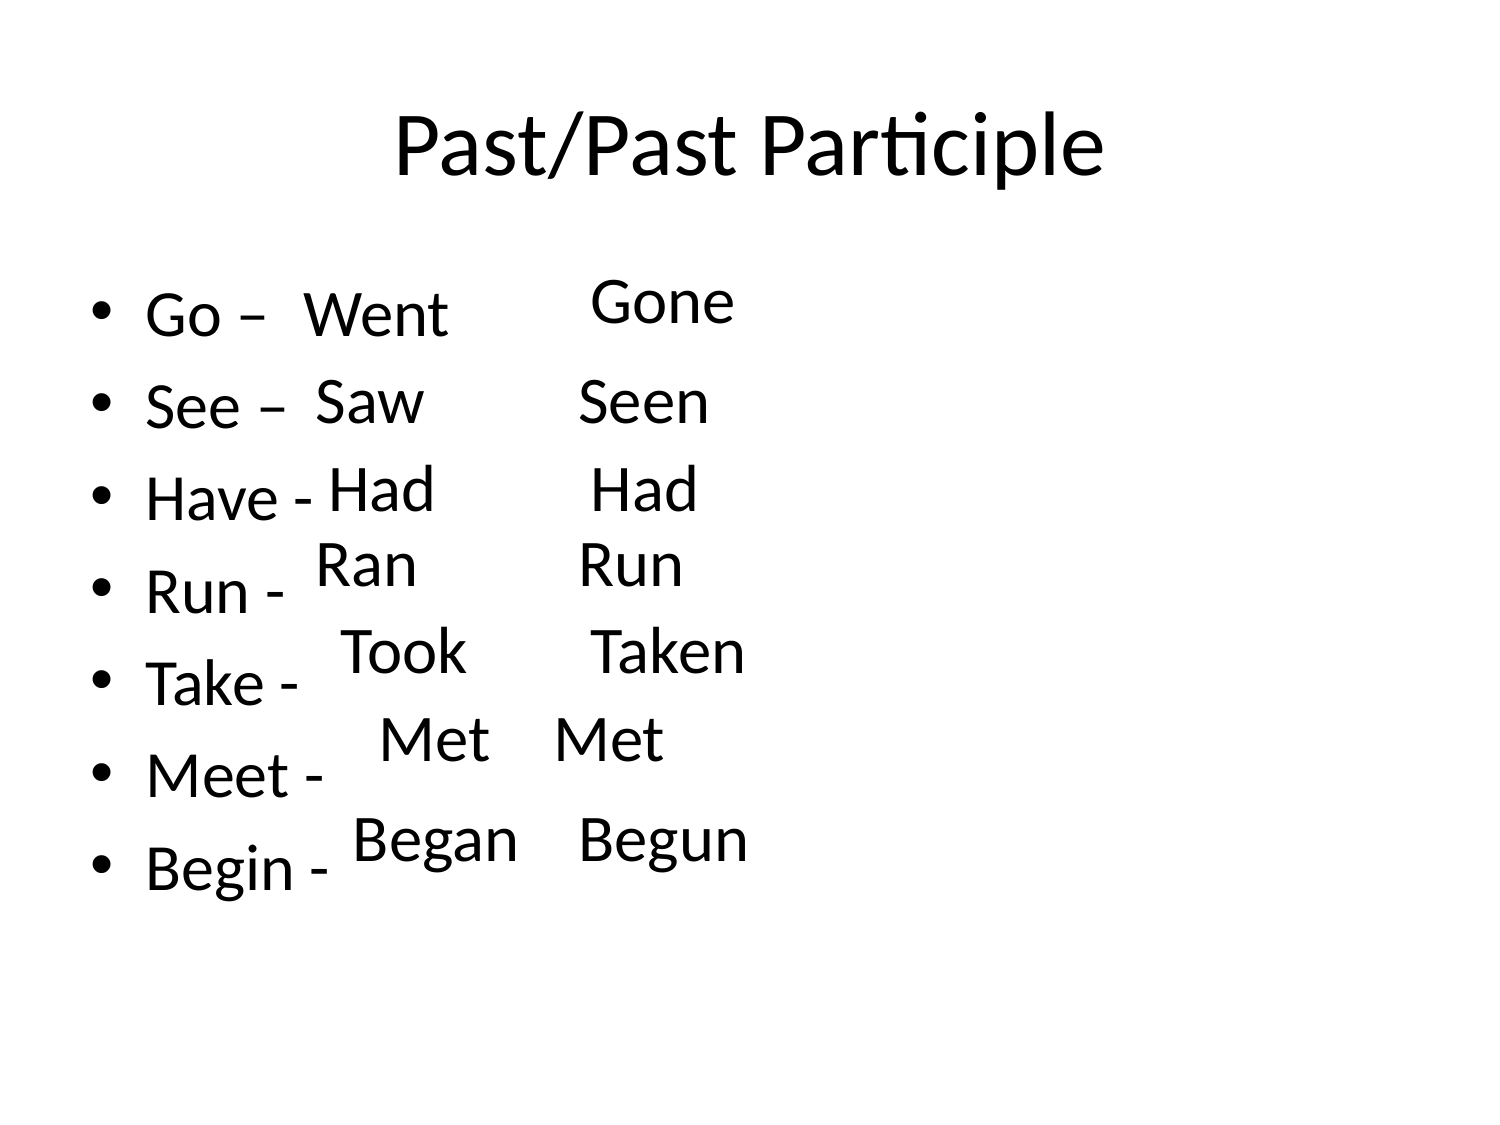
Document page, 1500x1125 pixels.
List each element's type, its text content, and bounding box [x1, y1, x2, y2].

text_box Run [563, 512, 700, 608]
text_box Took [325, 599, 498, 695]
text_box Went [288, 262, 466, 358]
text_box Met [538, 687, 681, 783]
text_box Met [363, 687, 521, 783]
text_box Begun [563, 787, 765, 883]
text_box Had [575, 437, 715, 533]
text_box Saw [300, 349, 441, 445]
text_box Seen [563, 349, 726, 445]
text_box Taken [576, 599, 762, 695]
text_box Gone [575, 249, 752, 345]
list Go – See – Have - Run - Take - Meet - Begin - [75, 262, 1063, 1005]
title Past/Past Participle [75, 45, 1425, 233]
text_box Ran [300, 512, 449, 608]
text_box Began [338, 787, 550, 883]
text_box Had [313, 437, 452, 533]
